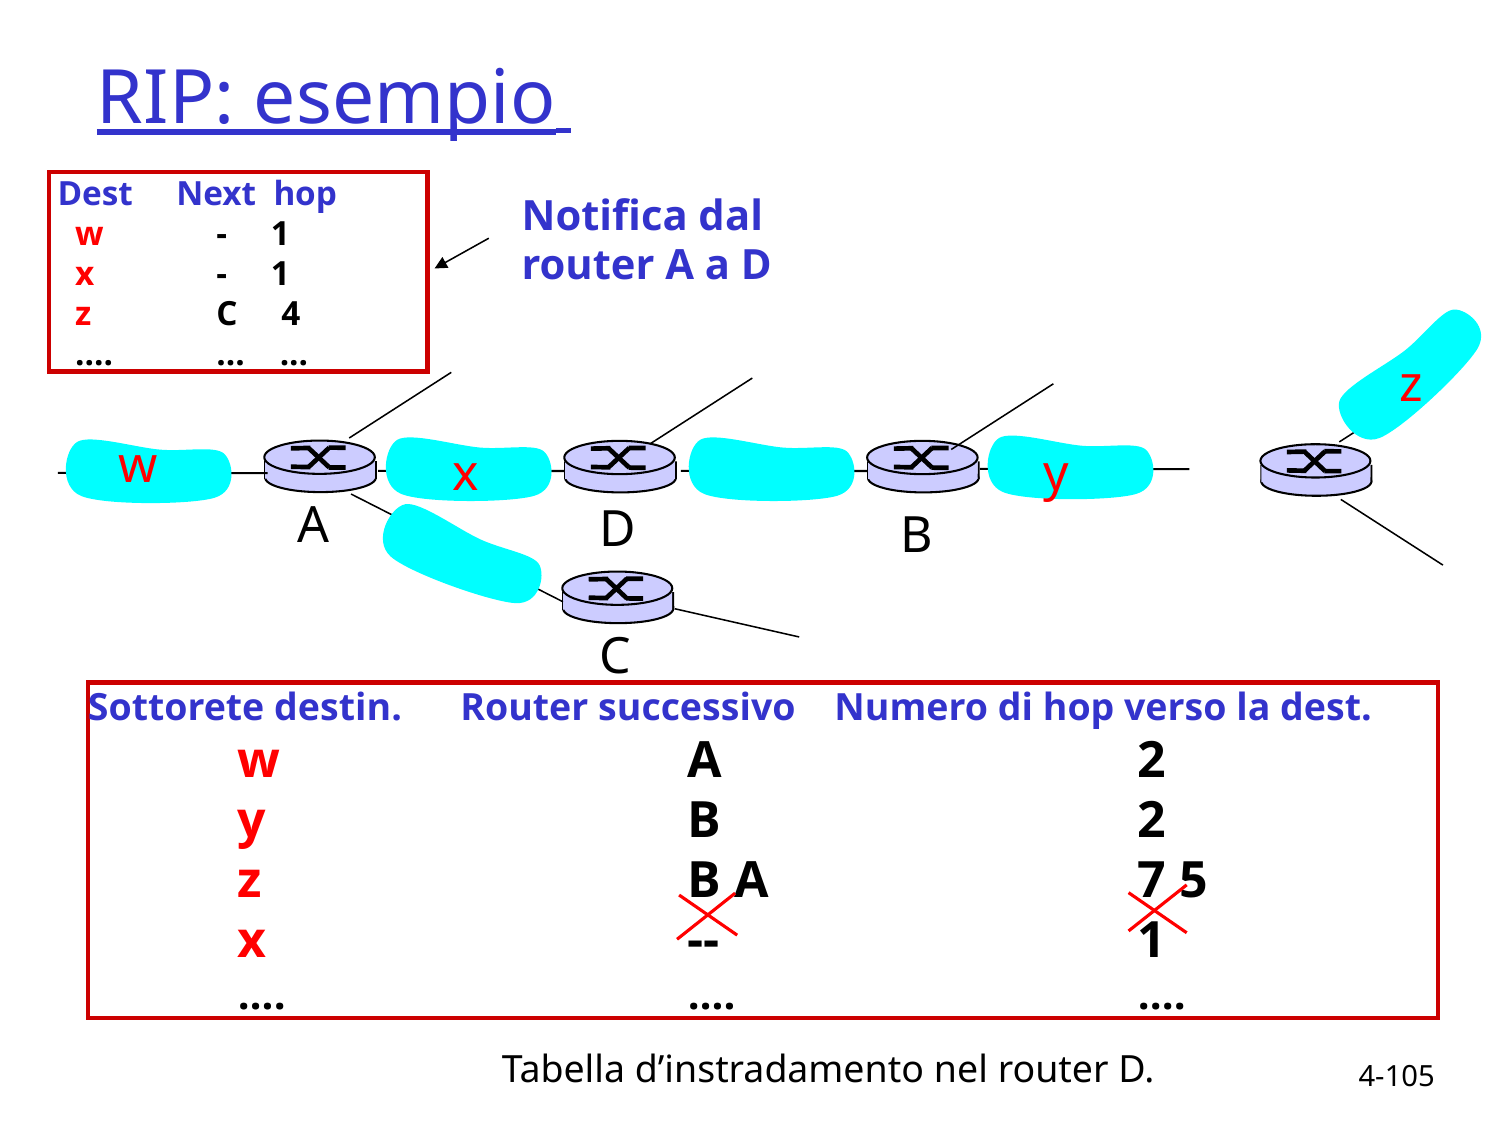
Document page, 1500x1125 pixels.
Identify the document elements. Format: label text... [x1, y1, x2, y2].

title RIP: esempio [81, 0, 1357, 188]
text_box Sottorete destin. Router successivo Numero di hop verso la dest. w A 2 y B 2 z B A 7 5 x -- 1 …. …. .... [87, 700, 1438, 1018]
text_box Tabella d’instradamento nel router D. [487, 1037, 1170, 1098]
text_box [434, 238, 489, 269]
text_box Dest Next hop w - 1 x - 1 z C 4 …. … ... [48, 172, 428, 372]
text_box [57, 337, 1500, 692]
text_box Notifica dal router A a D [506, 180, 787, 296]
slide_number 4-105 [1338, 1049, 1451, 1125]
